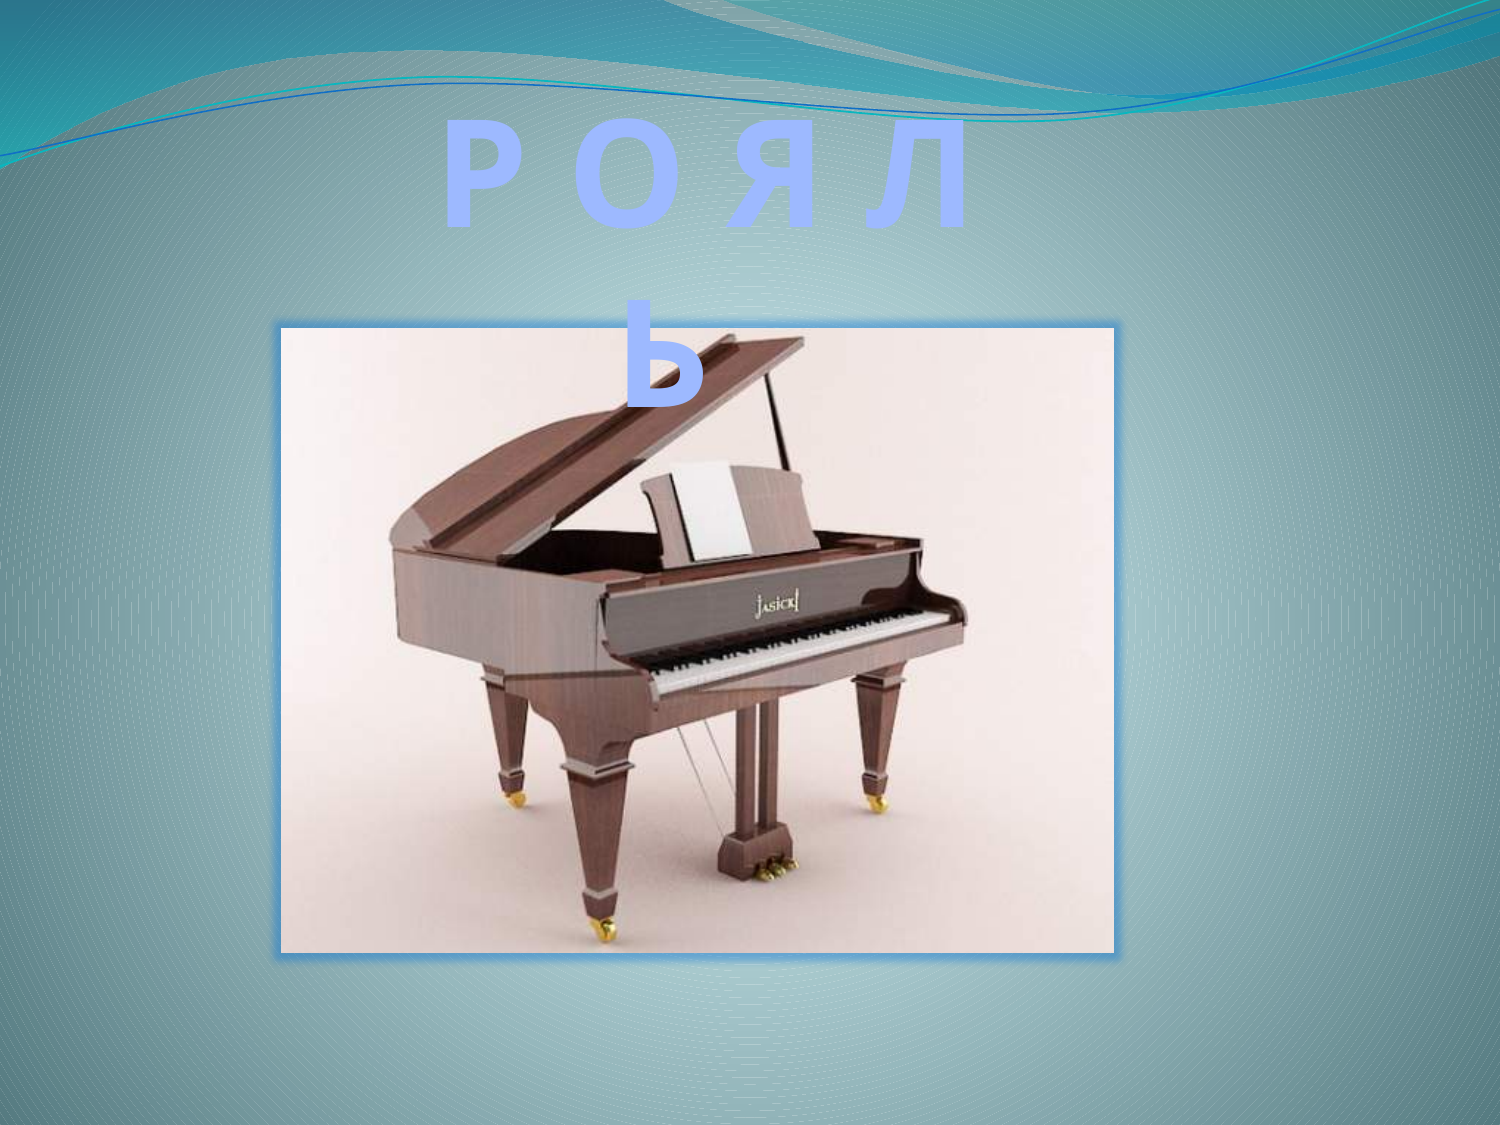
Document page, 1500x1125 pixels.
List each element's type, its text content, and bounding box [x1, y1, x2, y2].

text_box Р О Я Л Ь [316, 70, 1008, 327]
picture [280, 327, 1115, 954]
